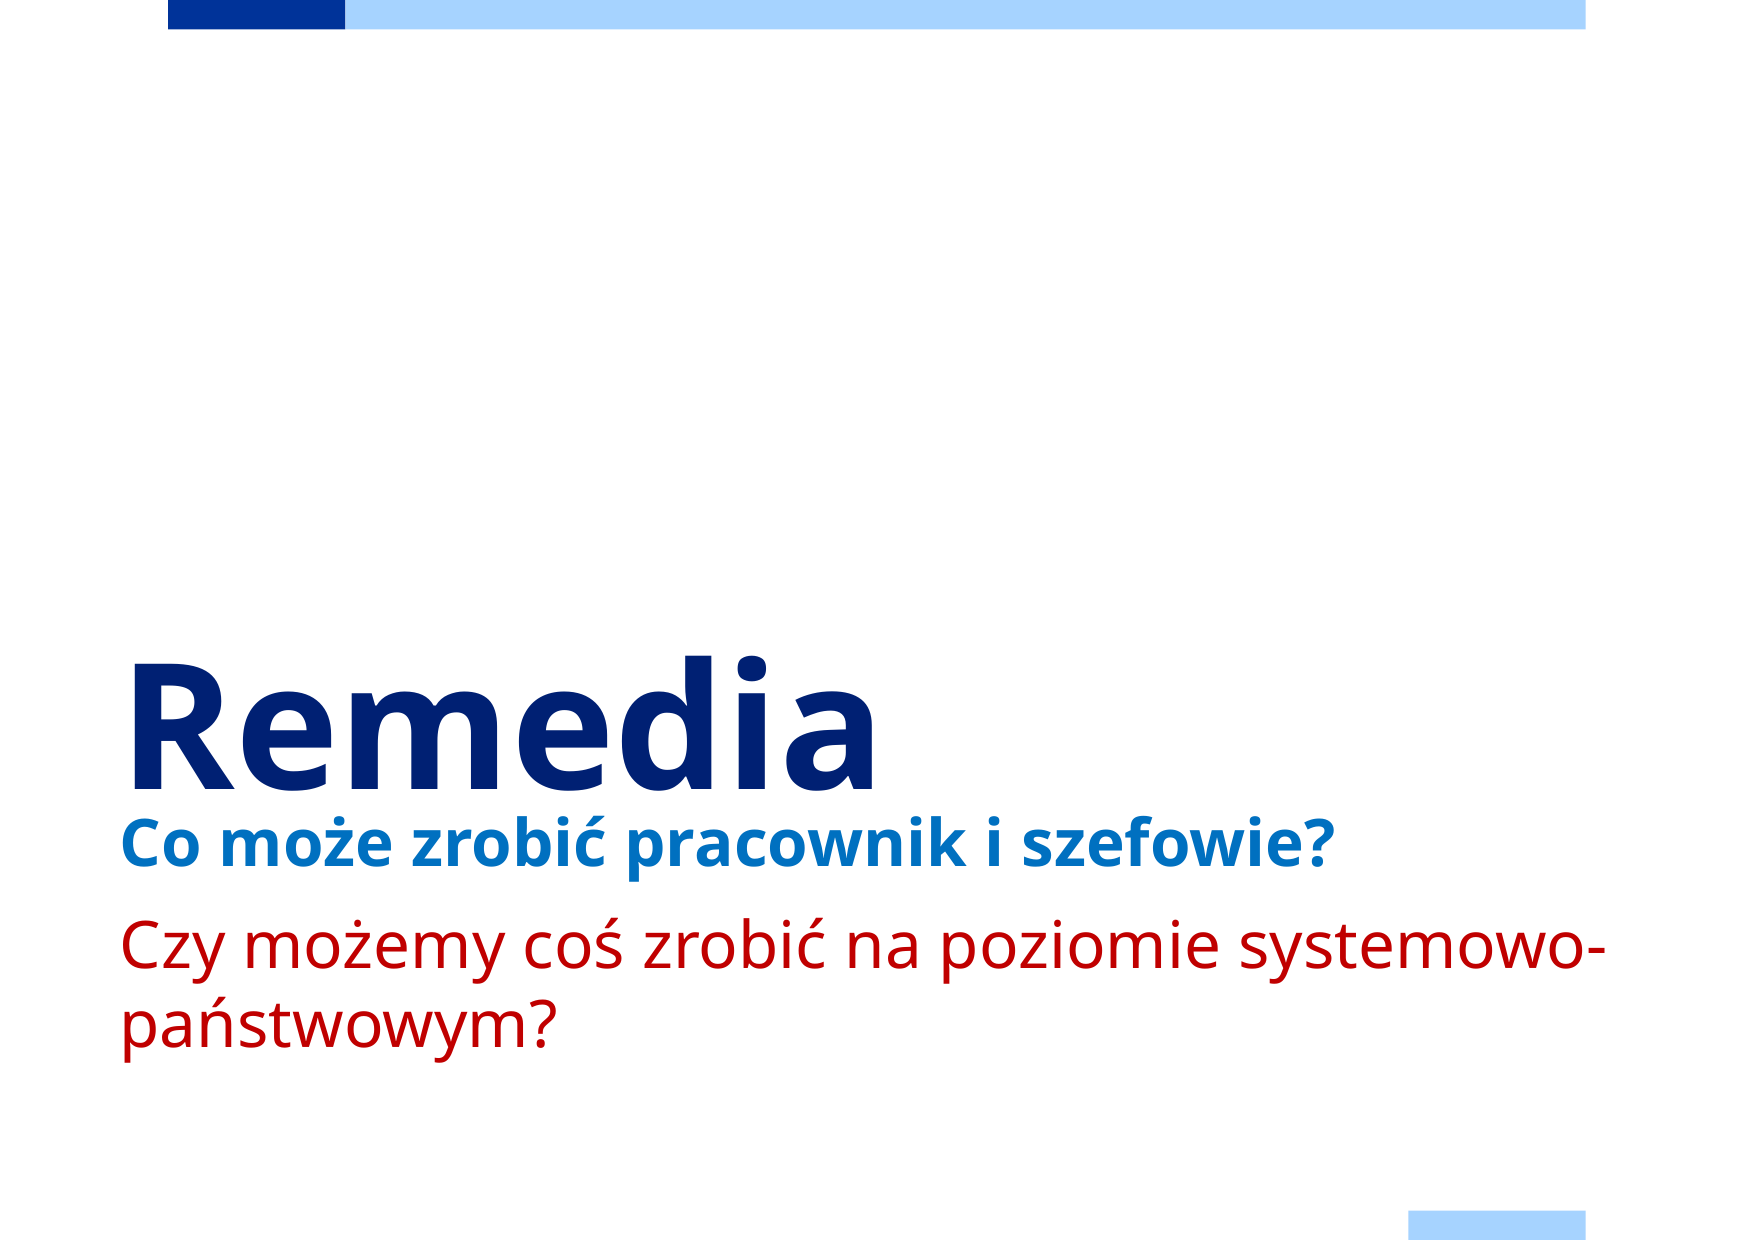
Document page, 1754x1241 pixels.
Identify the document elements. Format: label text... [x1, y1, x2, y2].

list Co może zrobić pracownik i szefowie? Czy możemy coś zrobić na poziomie systemowo-państwowym? [119, 829, 1633, 1102]
title Remedia [119, 309, 1633, 825]
